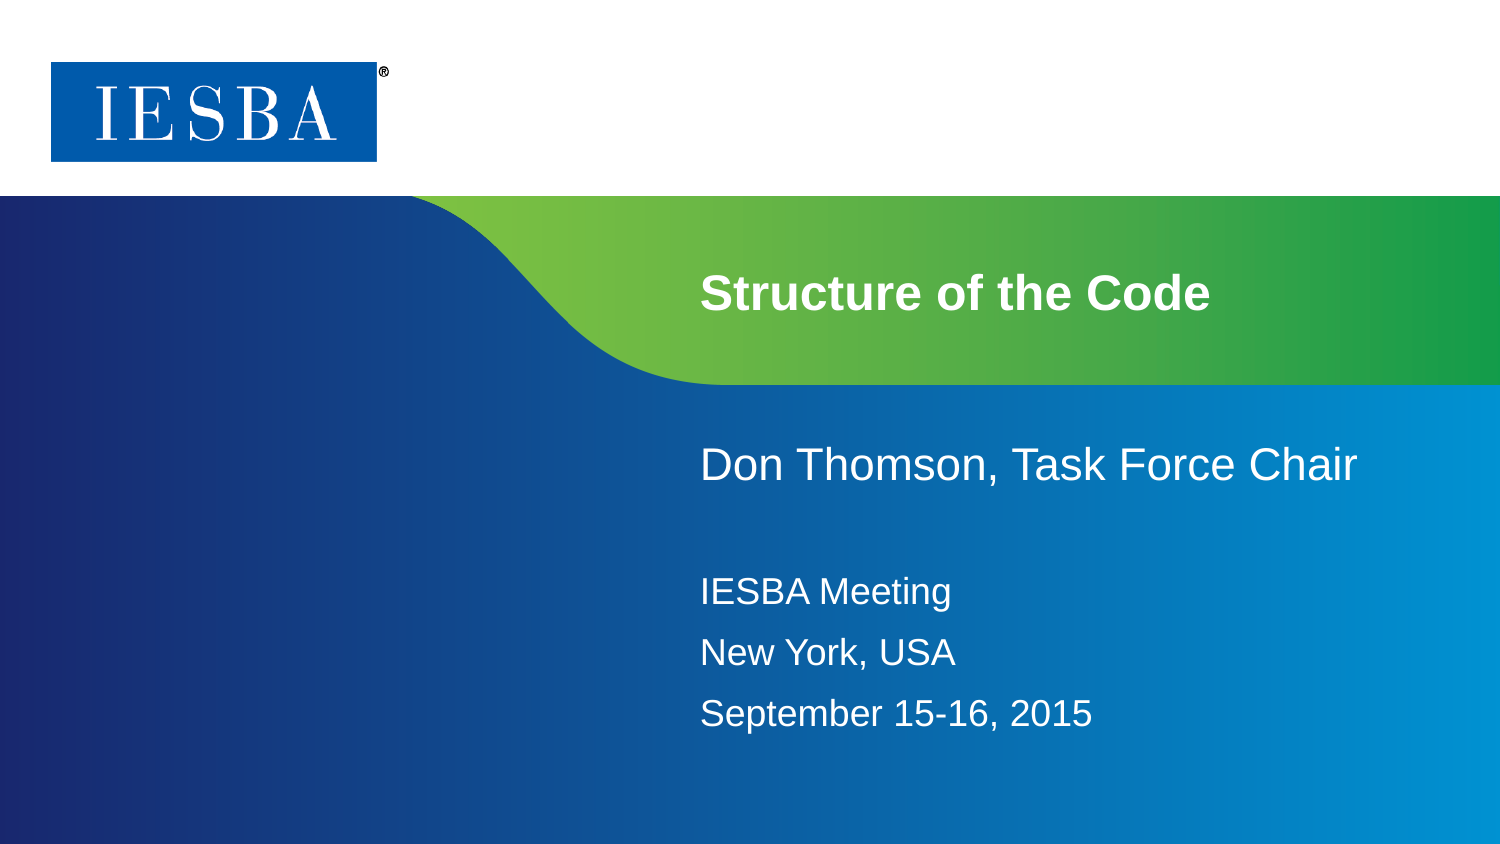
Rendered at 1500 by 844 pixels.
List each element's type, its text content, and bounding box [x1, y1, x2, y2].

title Structure of the Code [699, 229, 1463, 352]
picture [412, 196, 1500, 385]
subtitle Don Thomson, Task Force Chair IESBA Meeting New York, USA September 15-16, 2015 [699, 434, 1488, 785]
picture [51, 62, 389, 162]
